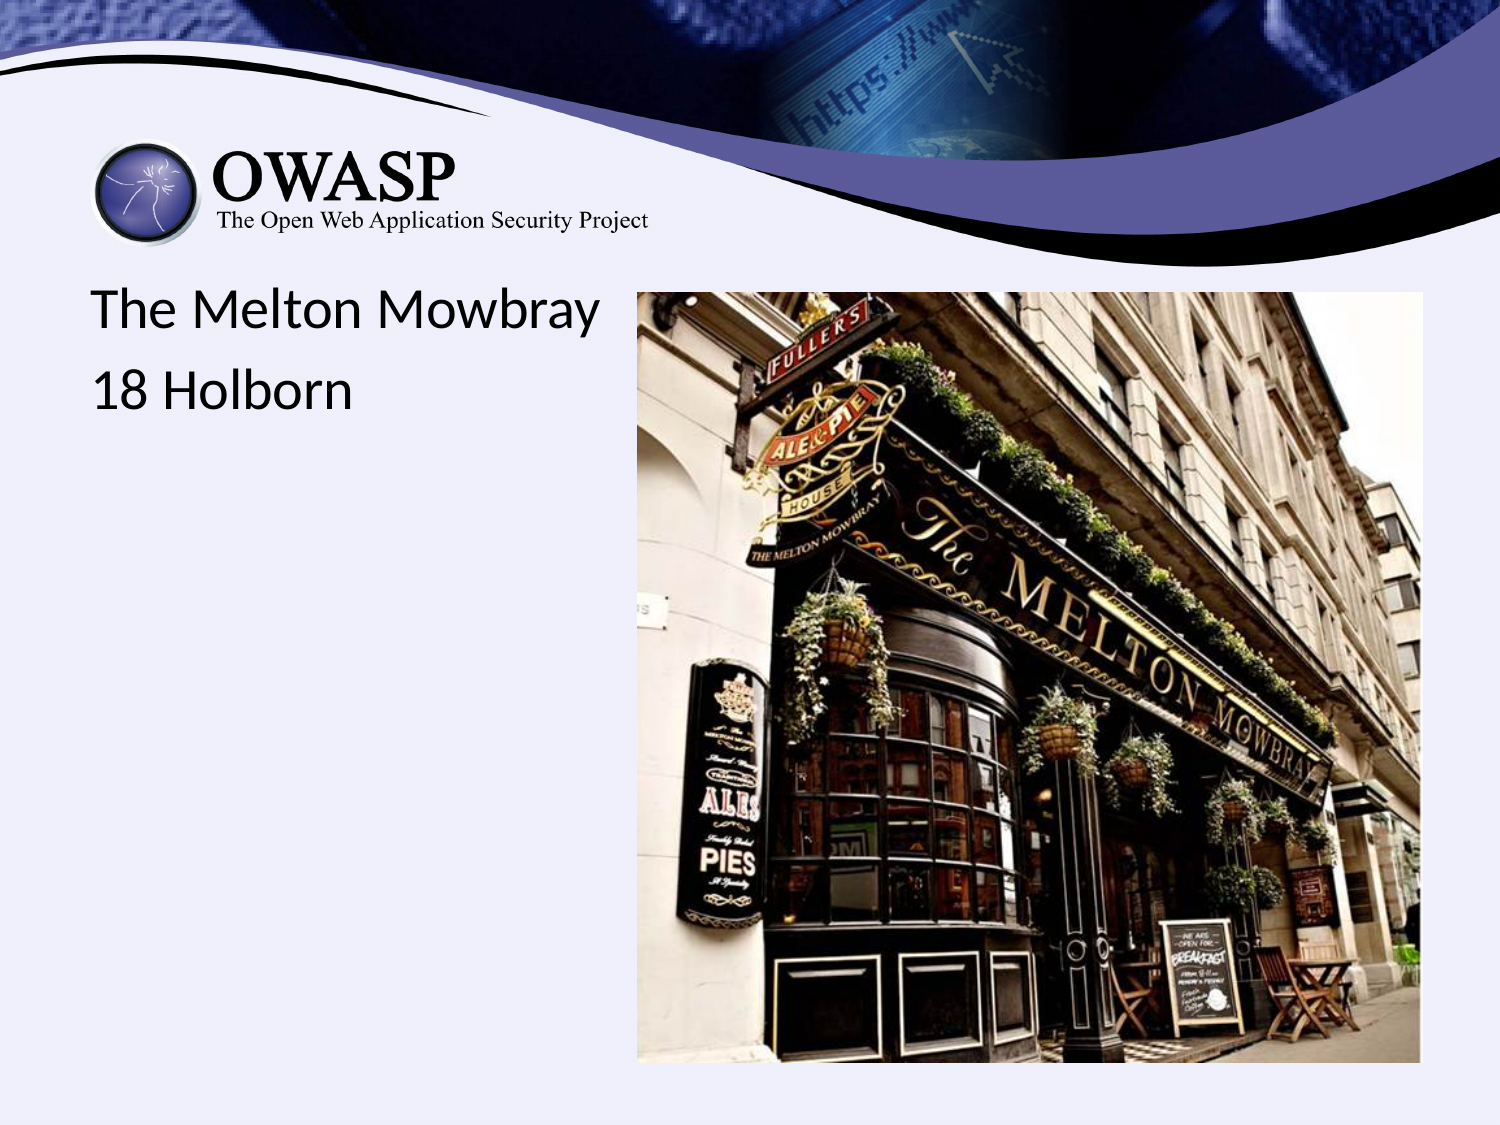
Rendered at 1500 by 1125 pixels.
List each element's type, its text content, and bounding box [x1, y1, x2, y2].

picture [0, 0, 1500, 1125]
list The Melton Mowbray 18 Holborn [75, 262, 1425, 1005]
